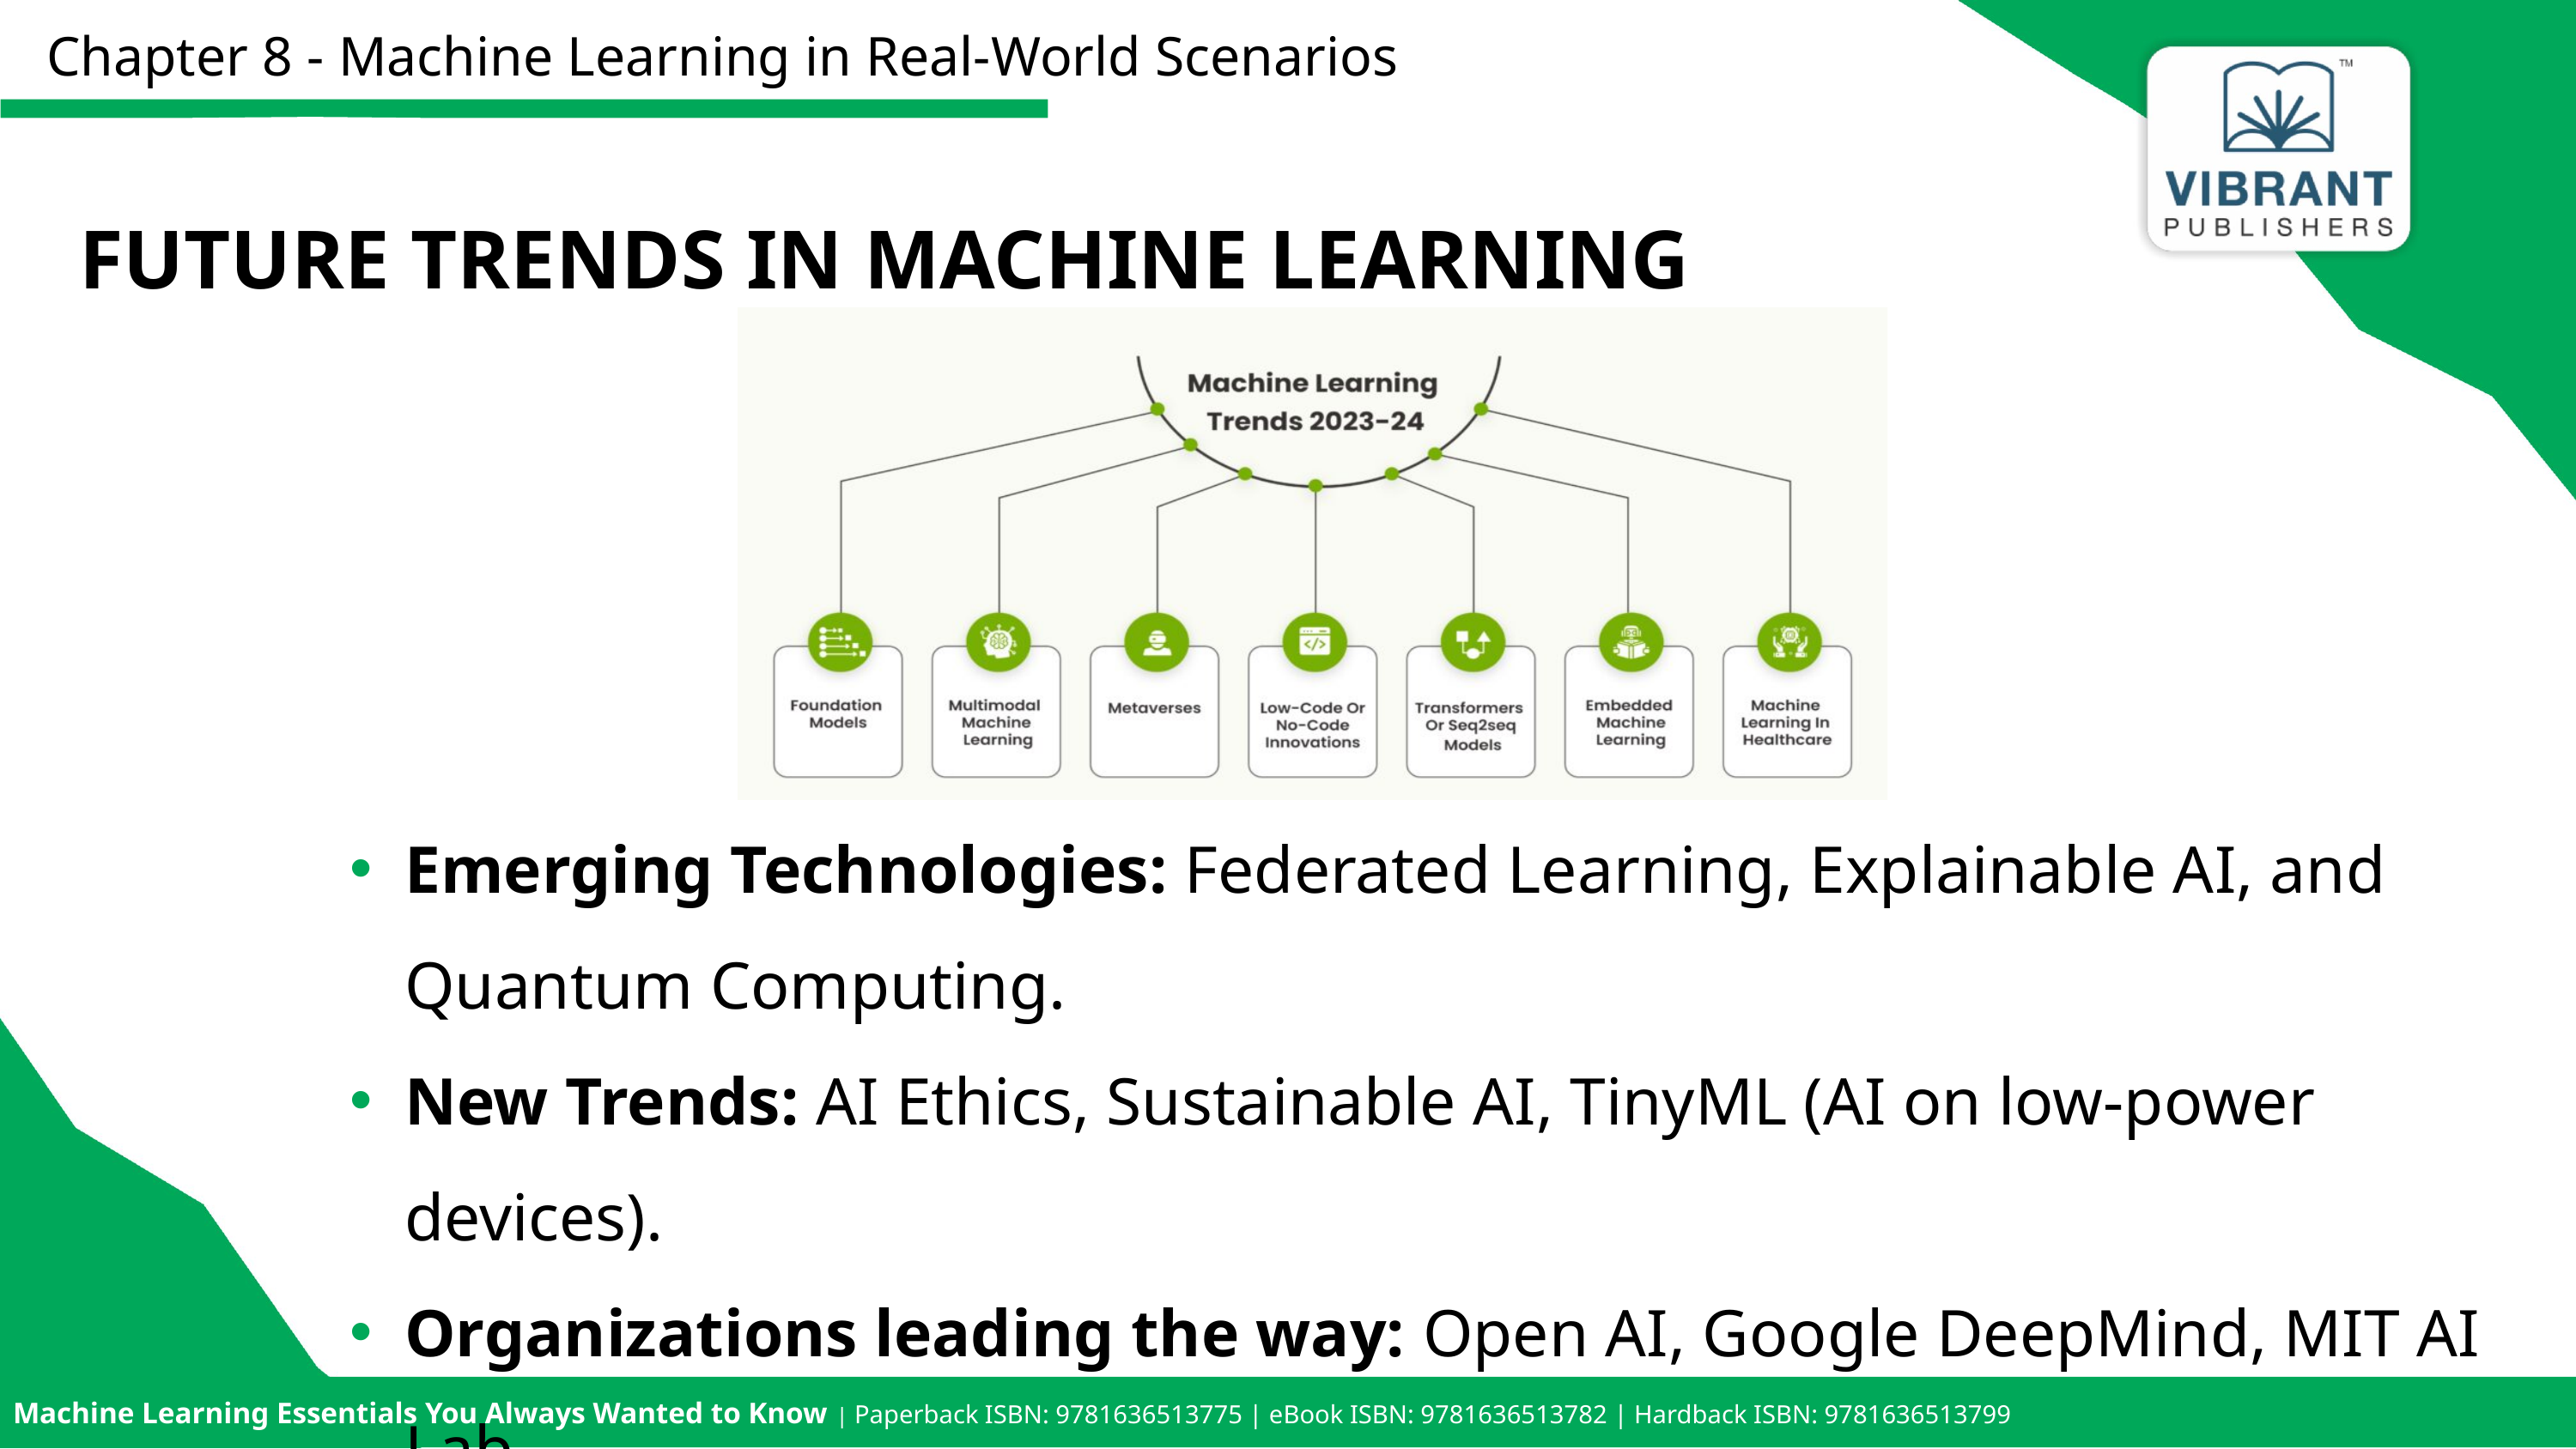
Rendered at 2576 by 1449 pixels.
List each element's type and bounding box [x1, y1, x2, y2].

picture [737, 306, 1888, 801]
text_box [0, 0, 2576, 1448]
